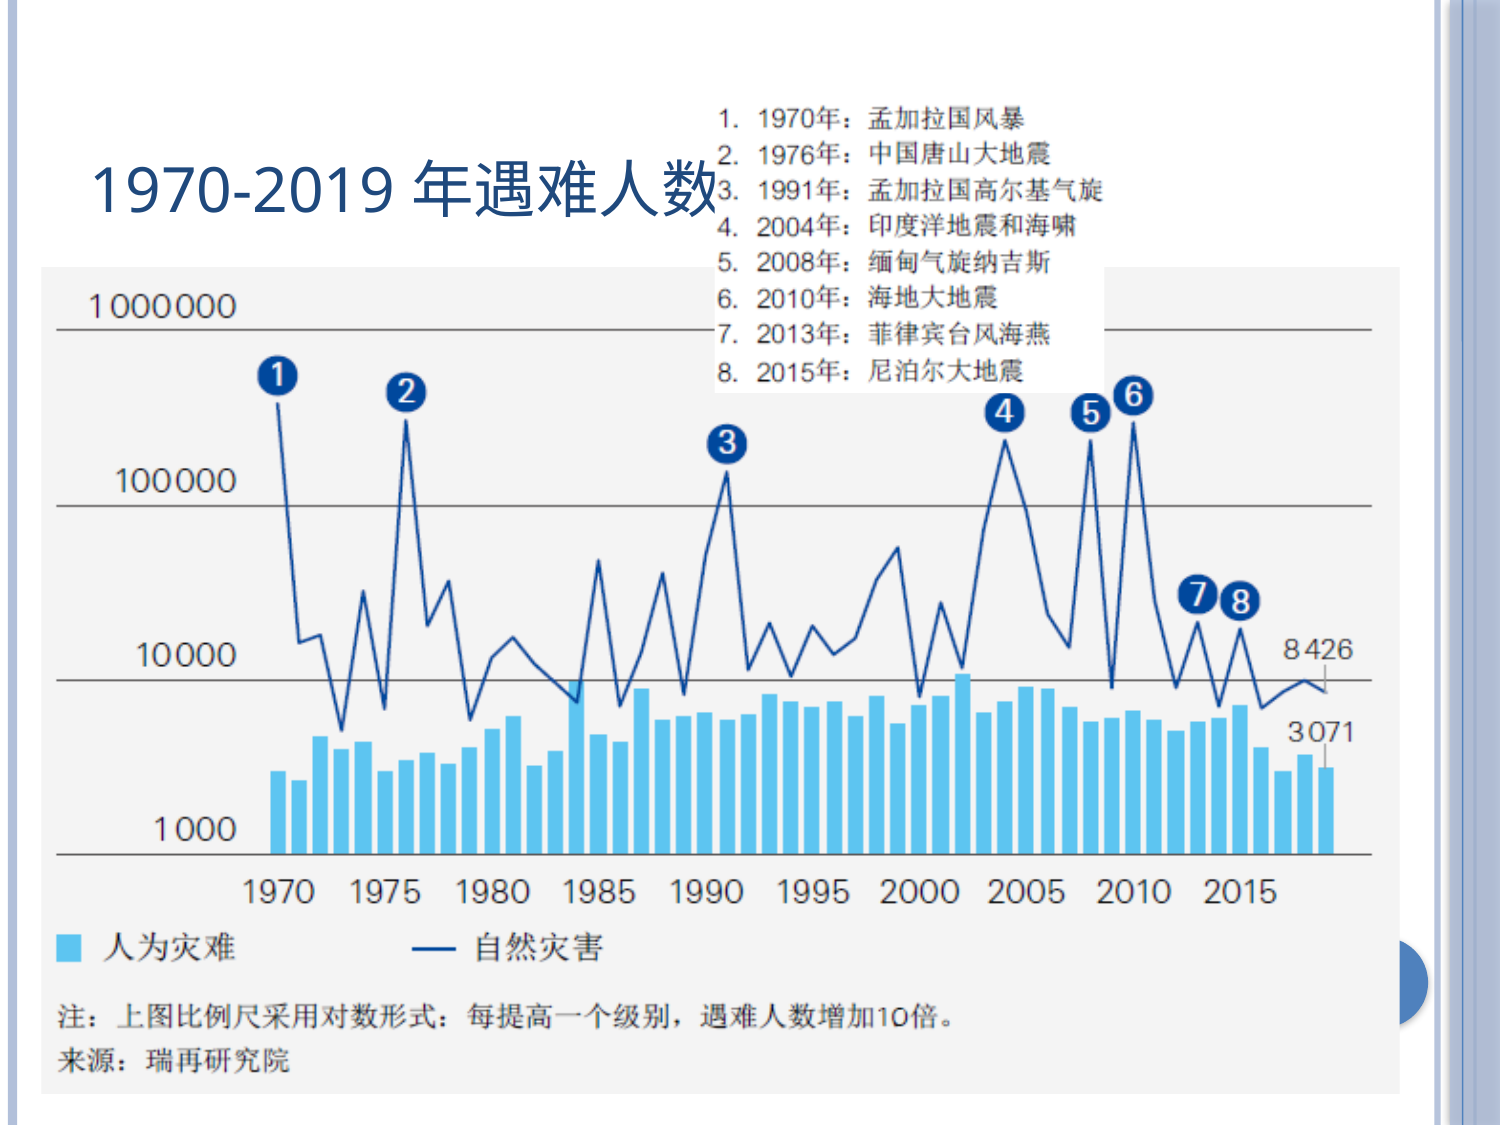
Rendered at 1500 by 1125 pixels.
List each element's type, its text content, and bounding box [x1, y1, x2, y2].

picture [40, 101, 1401, 1094]
title 1970-2019年遇难人数 [75, 45, 1300, 233]
